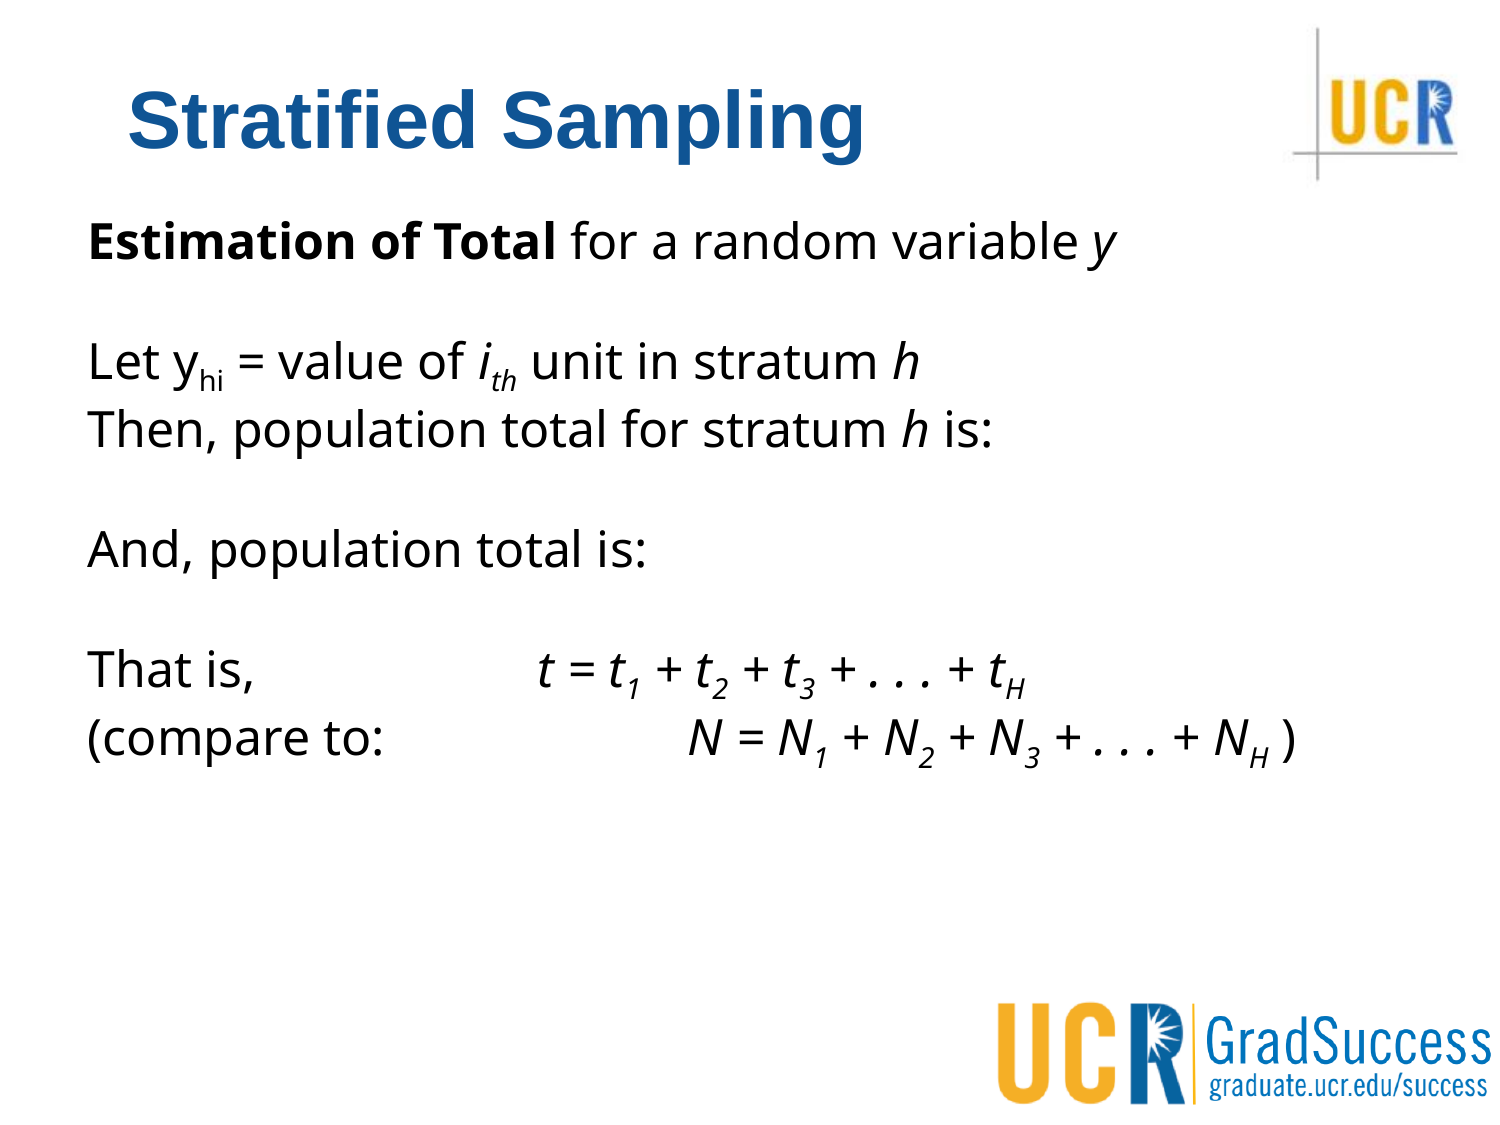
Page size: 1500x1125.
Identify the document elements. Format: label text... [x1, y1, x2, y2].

title Stratified Sampling [112, 13, 1388, 172]
picture [1282, 0, 1500, 196]
